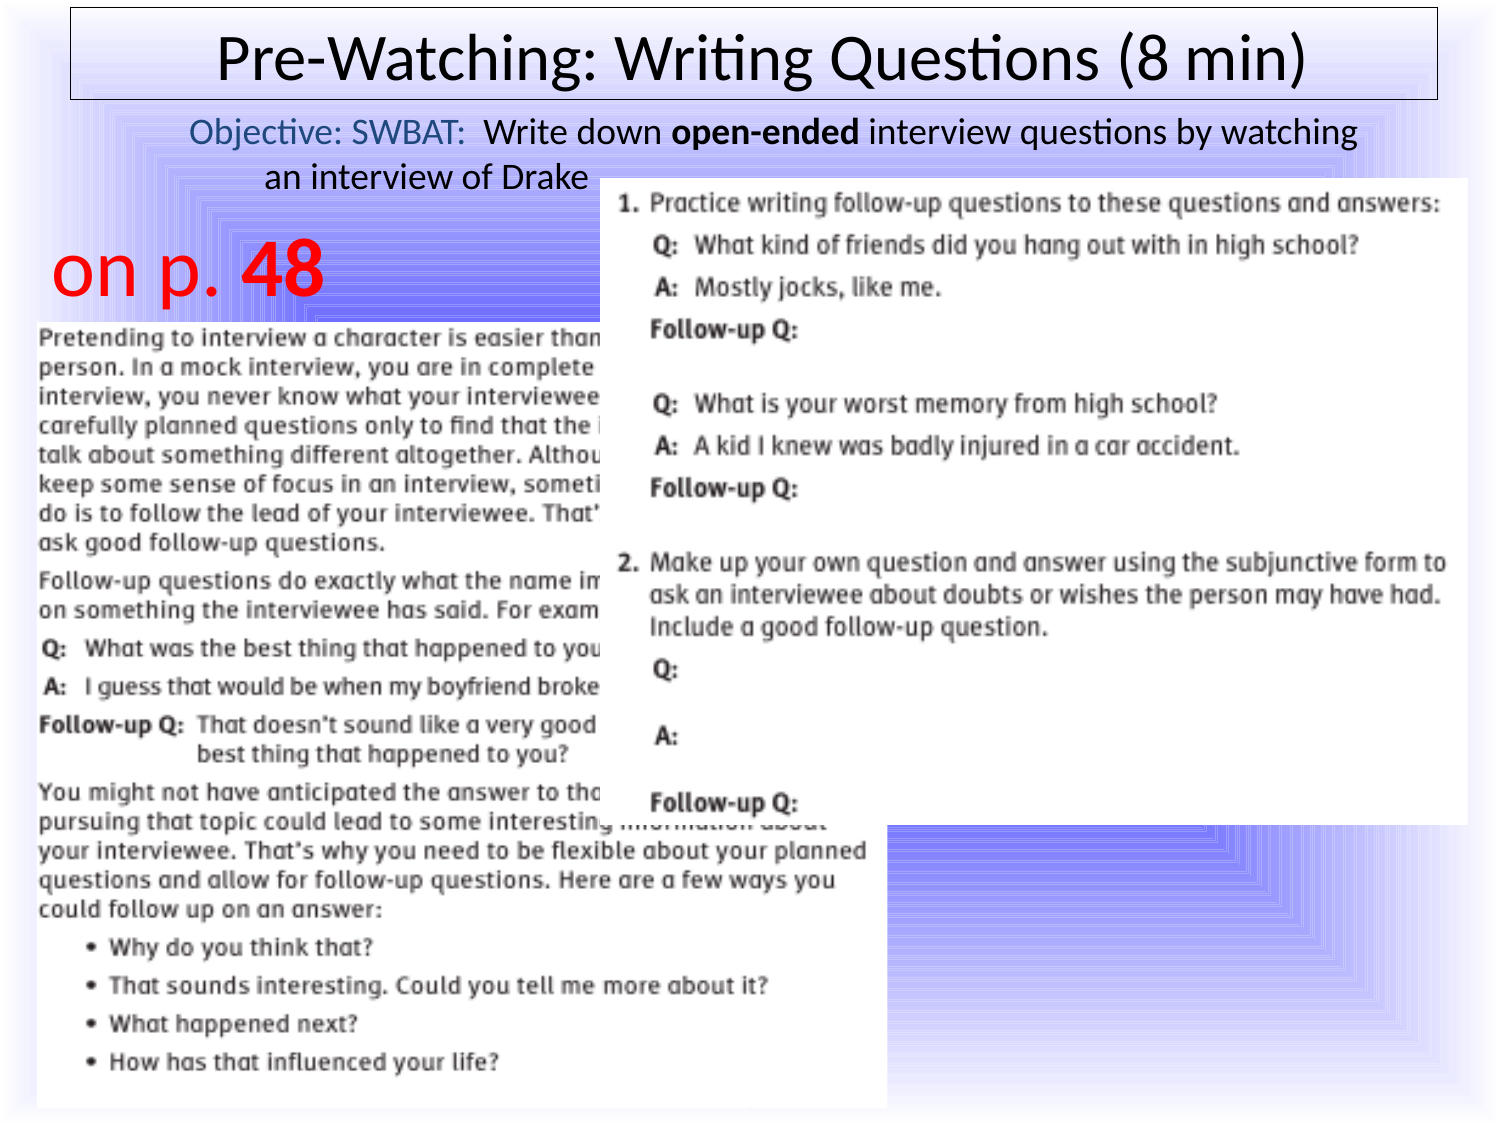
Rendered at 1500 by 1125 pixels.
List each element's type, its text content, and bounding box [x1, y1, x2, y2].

picture [36, 177, 1468, 1108]
title Pre-Watching: Writing Questions (8 min) [70, 7, 1438, 100]
text_box Objective: SWBAT: Write down open-ended interview questions by watching an interview of Drake [70, 99, 1413, 205]
text_box on p. 48 [36, 206, 594, 321]
